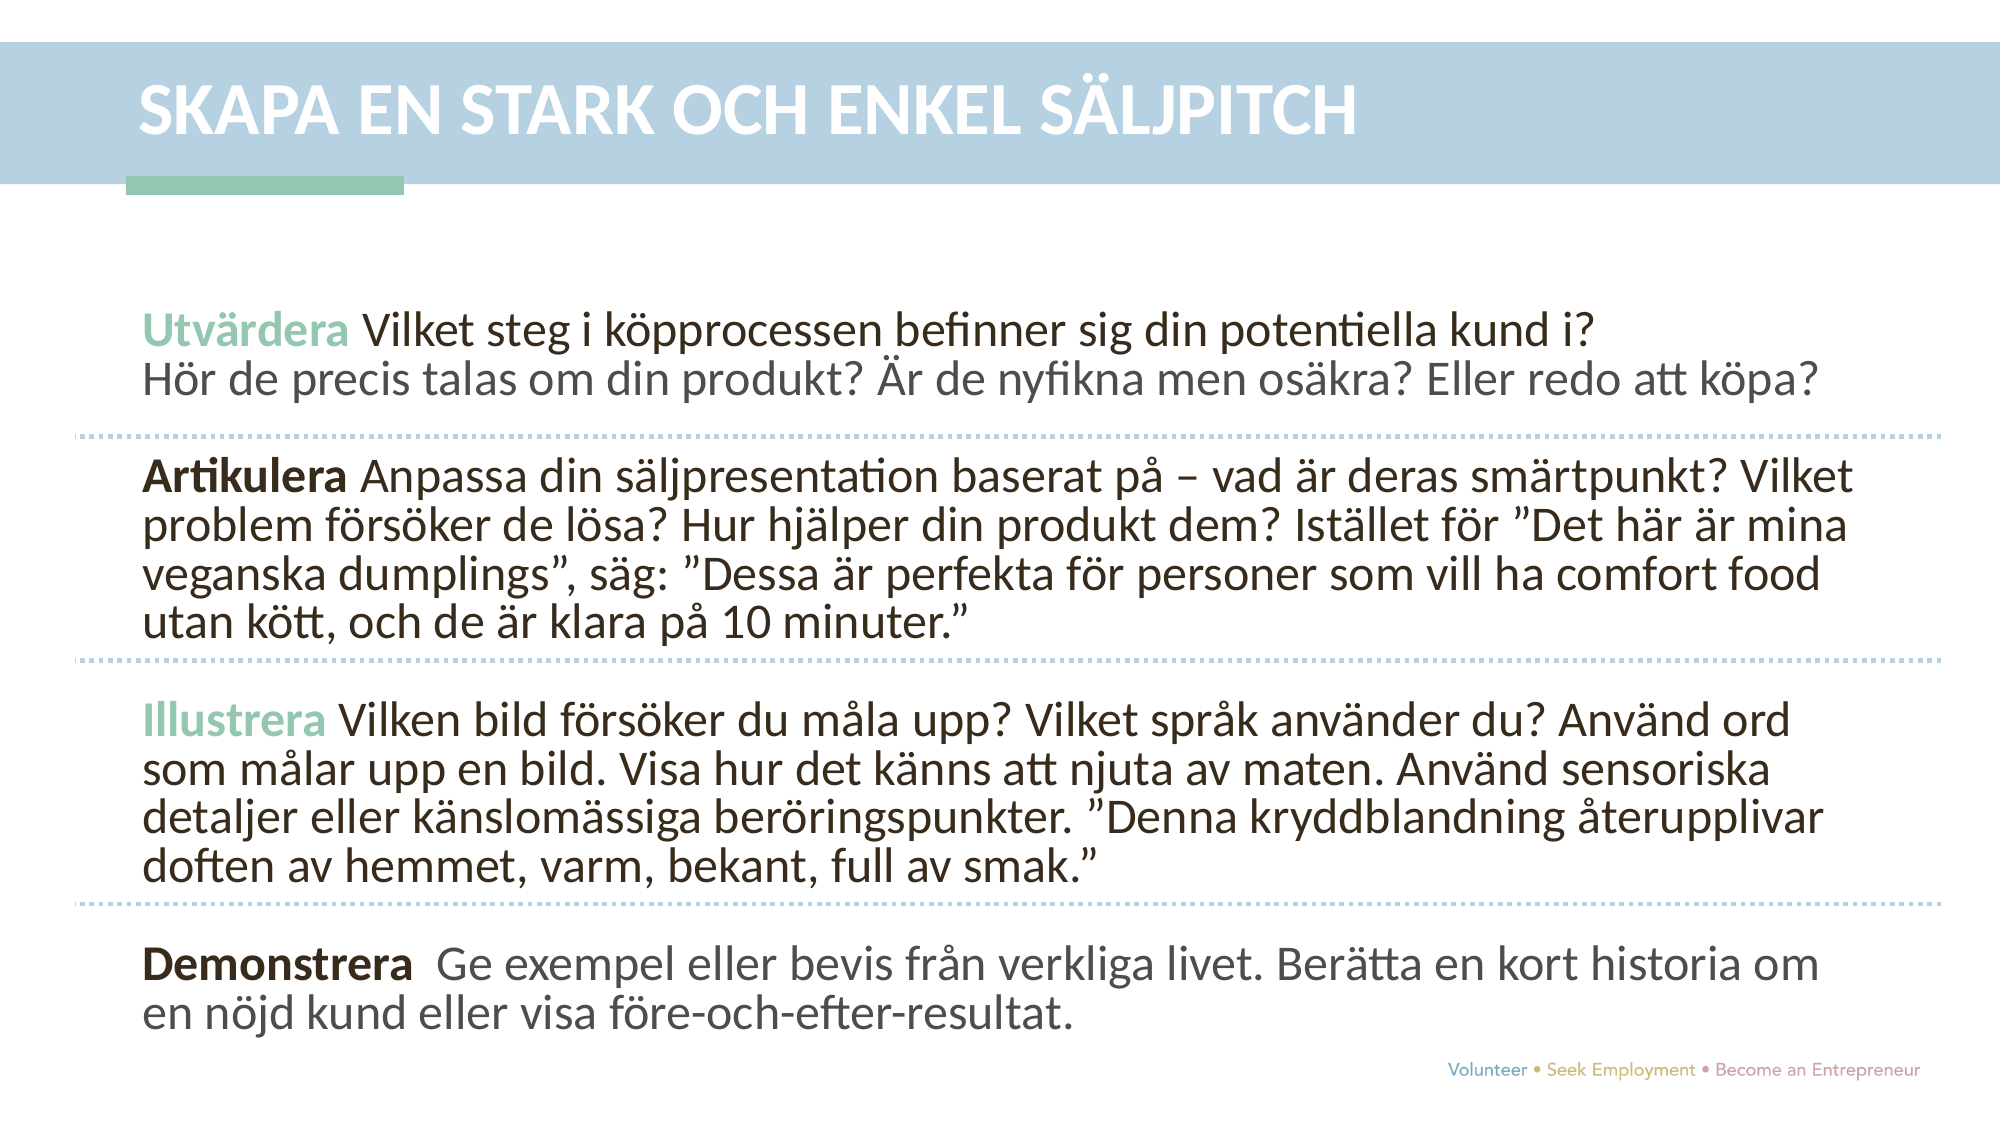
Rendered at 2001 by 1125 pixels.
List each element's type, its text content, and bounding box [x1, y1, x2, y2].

text_box Utvärdera Vilket steg i köpprocessen befinner sig din potentiella kund i? Hör de precis talas om din produkt? Är de nyfikna men osäkra? Eller redo att köpa? Artikulera Anpassa din säljpresentation baserat på – vad är deras smärtpunkt? Vilket problem försöker de lösa? Hur hjälper din produkt dem? Istället för ”Det här är mina veganska dumplings”, säg: ”Dessa är perfekta för personer som vill ha comfort food utan kött, och de är klara på 10 minuter.” Illustrera Vilken bild försöker du måla upp? Vilket språk använder du? Använd ord som målar upp en bild. Visa hur det känns att njuta av maten. Använd sensoriska detaljer eller känslomässiga beröringspunkter. ”Denna kryddblandning återupplivar doften av hemmet, varm, bekant, full av smak.” Demonstrera Ge exempel eller bevis från verkliga livet. Berätta en kort historia om en nöjd kund eller visa före-och-efter-resultat. [127, 661, 1887, 903]
text_box Utvärdera Vilket steg i köpprocessen befinner sig din potentiella kund i? Hör de precis talas om din produkt? Är de nyfikna men osäkra? Eller redo att köpa? Artikulera Anpassa din säljpresentation baserat på – vad är deras smärtpunkt? Vilket problem försöker de lösa? Hur hjälper din produkt dem? Istället för ”Det här är mina veganska dumplings”, säg: ”Dessa är perfekta för personer som vill ha comfort food utan kött, och de är klara på 10 minuter.” Illustrera Vilken bild försöker du måla upp? Vilket språk använder du? Använd ord som målar upp en bild. Visa hur det känns att njuta av maten. Använd sensoriska detaljer eller känslomässiga beröringspunkter. ”Denna kryddblandning återupplivar doften av hemmet, varm, bekant, full av smak.” Demonstrera Ge exempel eller bevis från verkliga livet. Berätta en kort historia om en nöjd kund eller visa före-och-efter-resultat. [127, 299, 1887, 436]
text_box Utvärdera Vilket steg i köpprocessen befinner sig din potentiella kund i? Hör de precis talas om din produkt? Är de nyfikna men osäkra? Eller redo att köpa? Artikulera Anpassa din säljpresentation baserat på – vad är deras smärtpunkt? Vilket problem försöker de lösa? Hur hjälper din produkt dem? Istället för ”Det här är mina veganska dumplings”, säg: ”Dessa är perfekta för personer som vill ha comfort food utan kött, och de är klara på 10 minuter.” Illustrera Vilken bild försöker du måla upp? Vilket språk använder du? Använd ord som målar upp en bild. Visa hur det känns att njuta av maten. Använd sensoriska detaljer eller känslomässiga beröringspunkter. ”Denna kryddblandning återupplivar doften av hemmet, varm, bekant, full av smak.” Demonstrera Ge exempel eller bevis från verkliga livet. Berätta en kort historia om en nöjd kund eller visa före-och-efter-resultat. [127, 905, 1887, 986]
text_box Utvärdera Vilket steg i köpprocessen befinner sig din potentiella kund i? Hör de precis talas om din produkt? Är de nyfikna men osäkra? Eller redo att köpa? Artikulera Anpassa din säljpresentation baserat på – vad är deras smärtpunkt? Vilket problem försöker de lösa? Hur hjälper din produkt dem? Istället för ”Det här är mina veganska dumplings”, säg: ”Dessa är perfekta för personer som vill ha comfort food utan kött, och de är klara på 10 minuter.” Illustrera Vilken bild försöker du måla upp? Vilket språk använder du? Använd ord som målar upp en bild. Visa hur det känns att njuta av maten. Använd sensoriska detaljer eller känslomässiga beröringspunkter. ”Denna kryddblandning återupplivar doften av hemmet, varm, bekant, full av smak.” Demonstrera Ge exempel eller bevis från verkliga livet. Berätta en kort historia om en nöjd kund eller visa före-och-efter-resultat. [127, 437, 1887, 660]
list SKAPA EN STARK OCH ENKEL SÄLJPITCH [123, 51, 1913, 170]
picture [1418, 1046, 1971, 1103]
